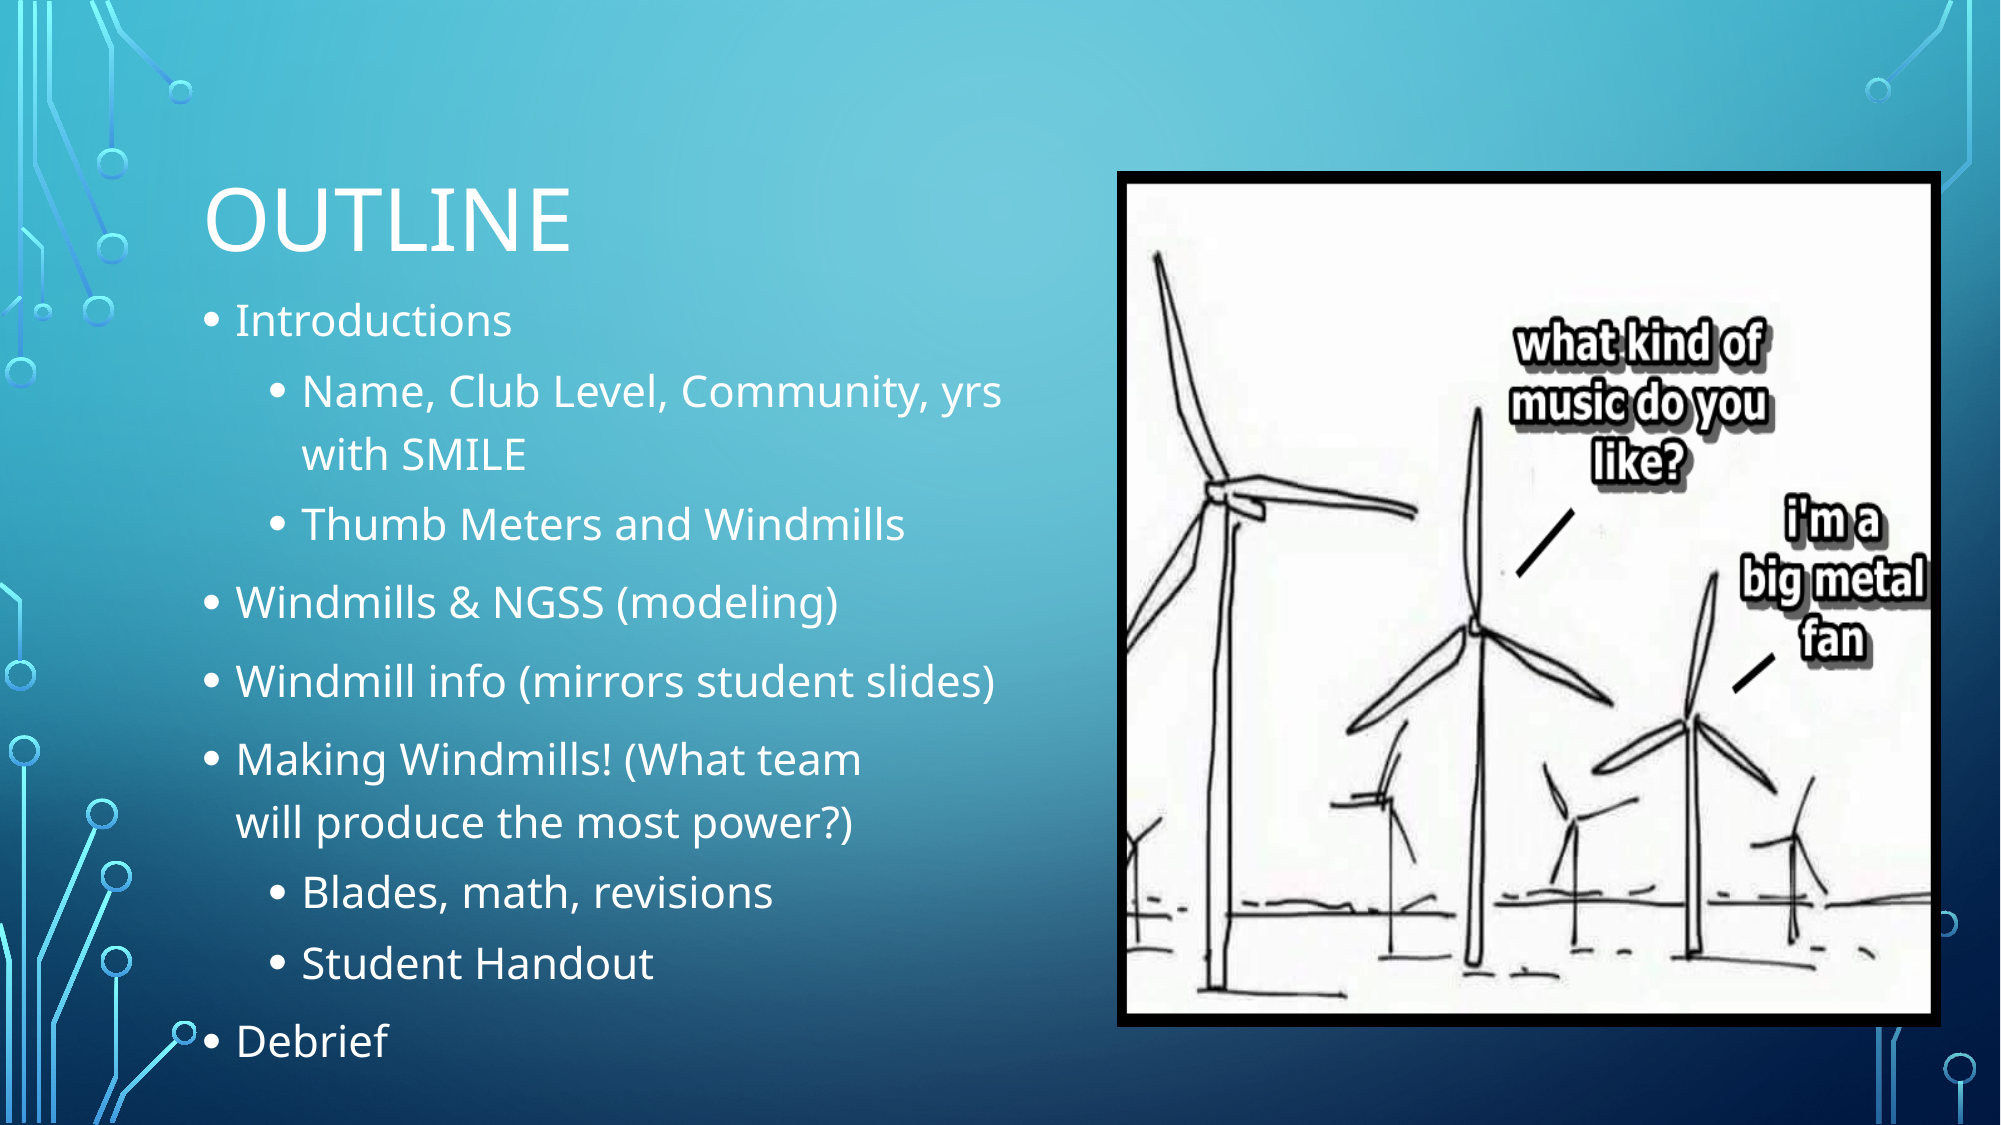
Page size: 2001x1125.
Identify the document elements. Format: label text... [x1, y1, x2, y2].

list Introductions Name, Club Level, Community, yrs with SMILE Thumb Meters and Windmills Windmills & NGSS (modeling) Windmill info (mirrors student slides) Making Windmills! (What team will produce the most power?) Blades, math, revisions Student Handout Debrief [187, 275, 1102, 1080]
title Outline [187, 101, 1813, 344]
picture [1117, 171, 1941, 1028]
